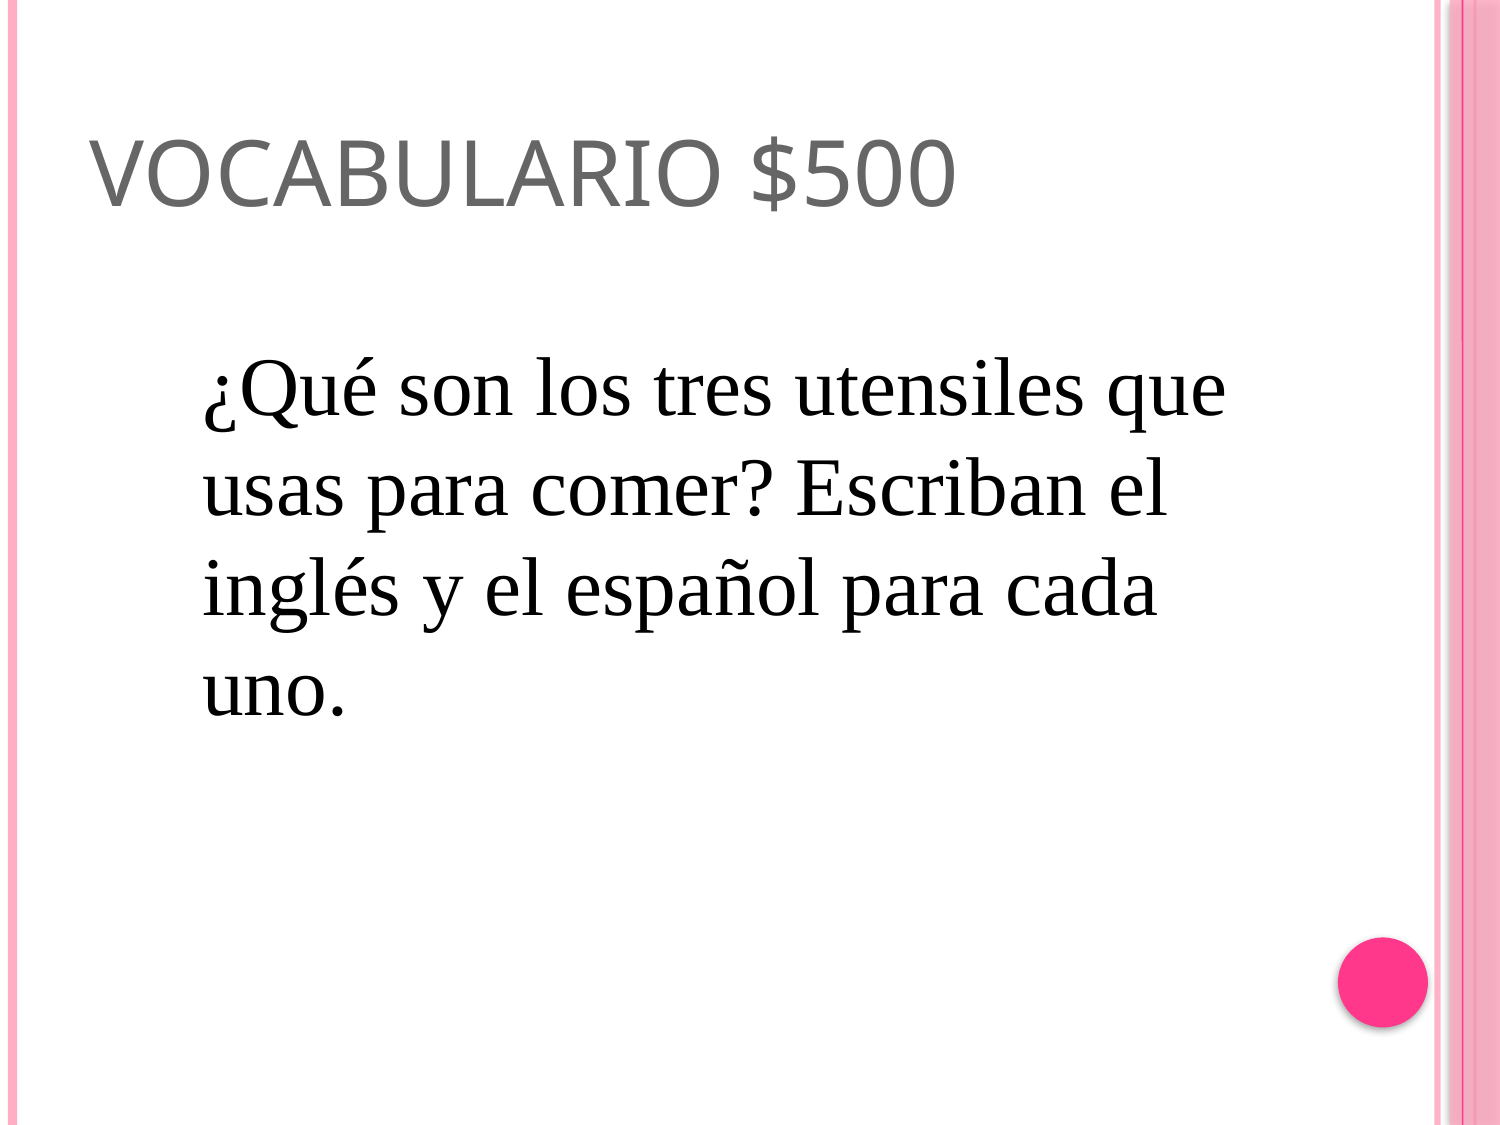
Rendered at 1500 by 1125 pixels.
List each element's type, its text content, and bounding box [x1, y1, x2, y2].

title vocabulario $500 [75, 45, 1300, 233]
text_box ¿Qué son los tres utensiles que usas para comer? Escriban el inglés y el español para cada uno. [187, 324, 1338, 740]
